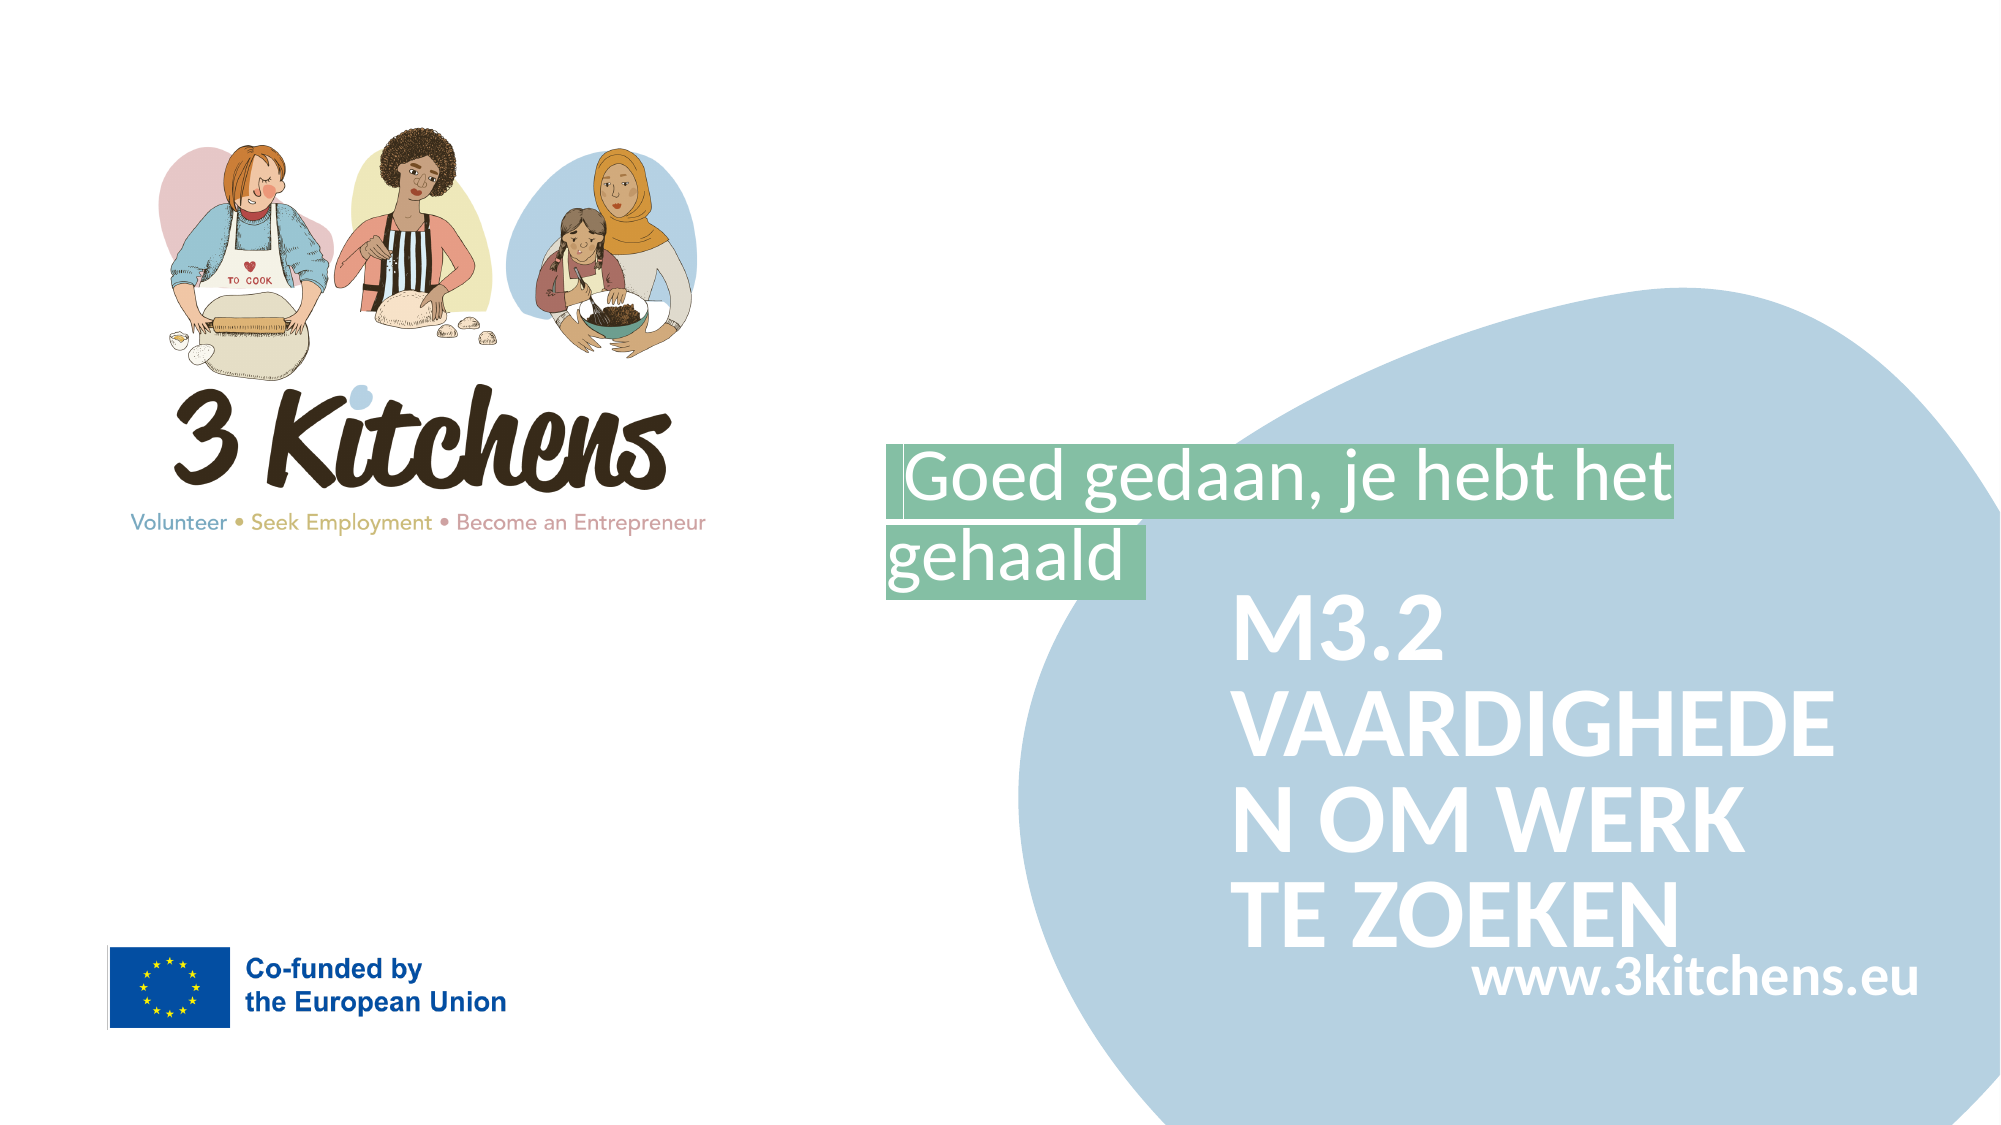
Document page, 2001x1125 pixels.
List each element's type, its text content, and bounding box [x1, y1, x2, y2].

list Goed gedaan, je hebt het gehaald. [871, 373, 1958, 659]
picture [104, 942, 536, 1033]
text_box www.3kitchens.eu [1456, 937, 2000, 1058]
picture [94, 75, 769, 563]
text_box M3.2 VAARDIGHEDEN OM WERK TE ZOEKEN [1215, 577, 1862, 692]
